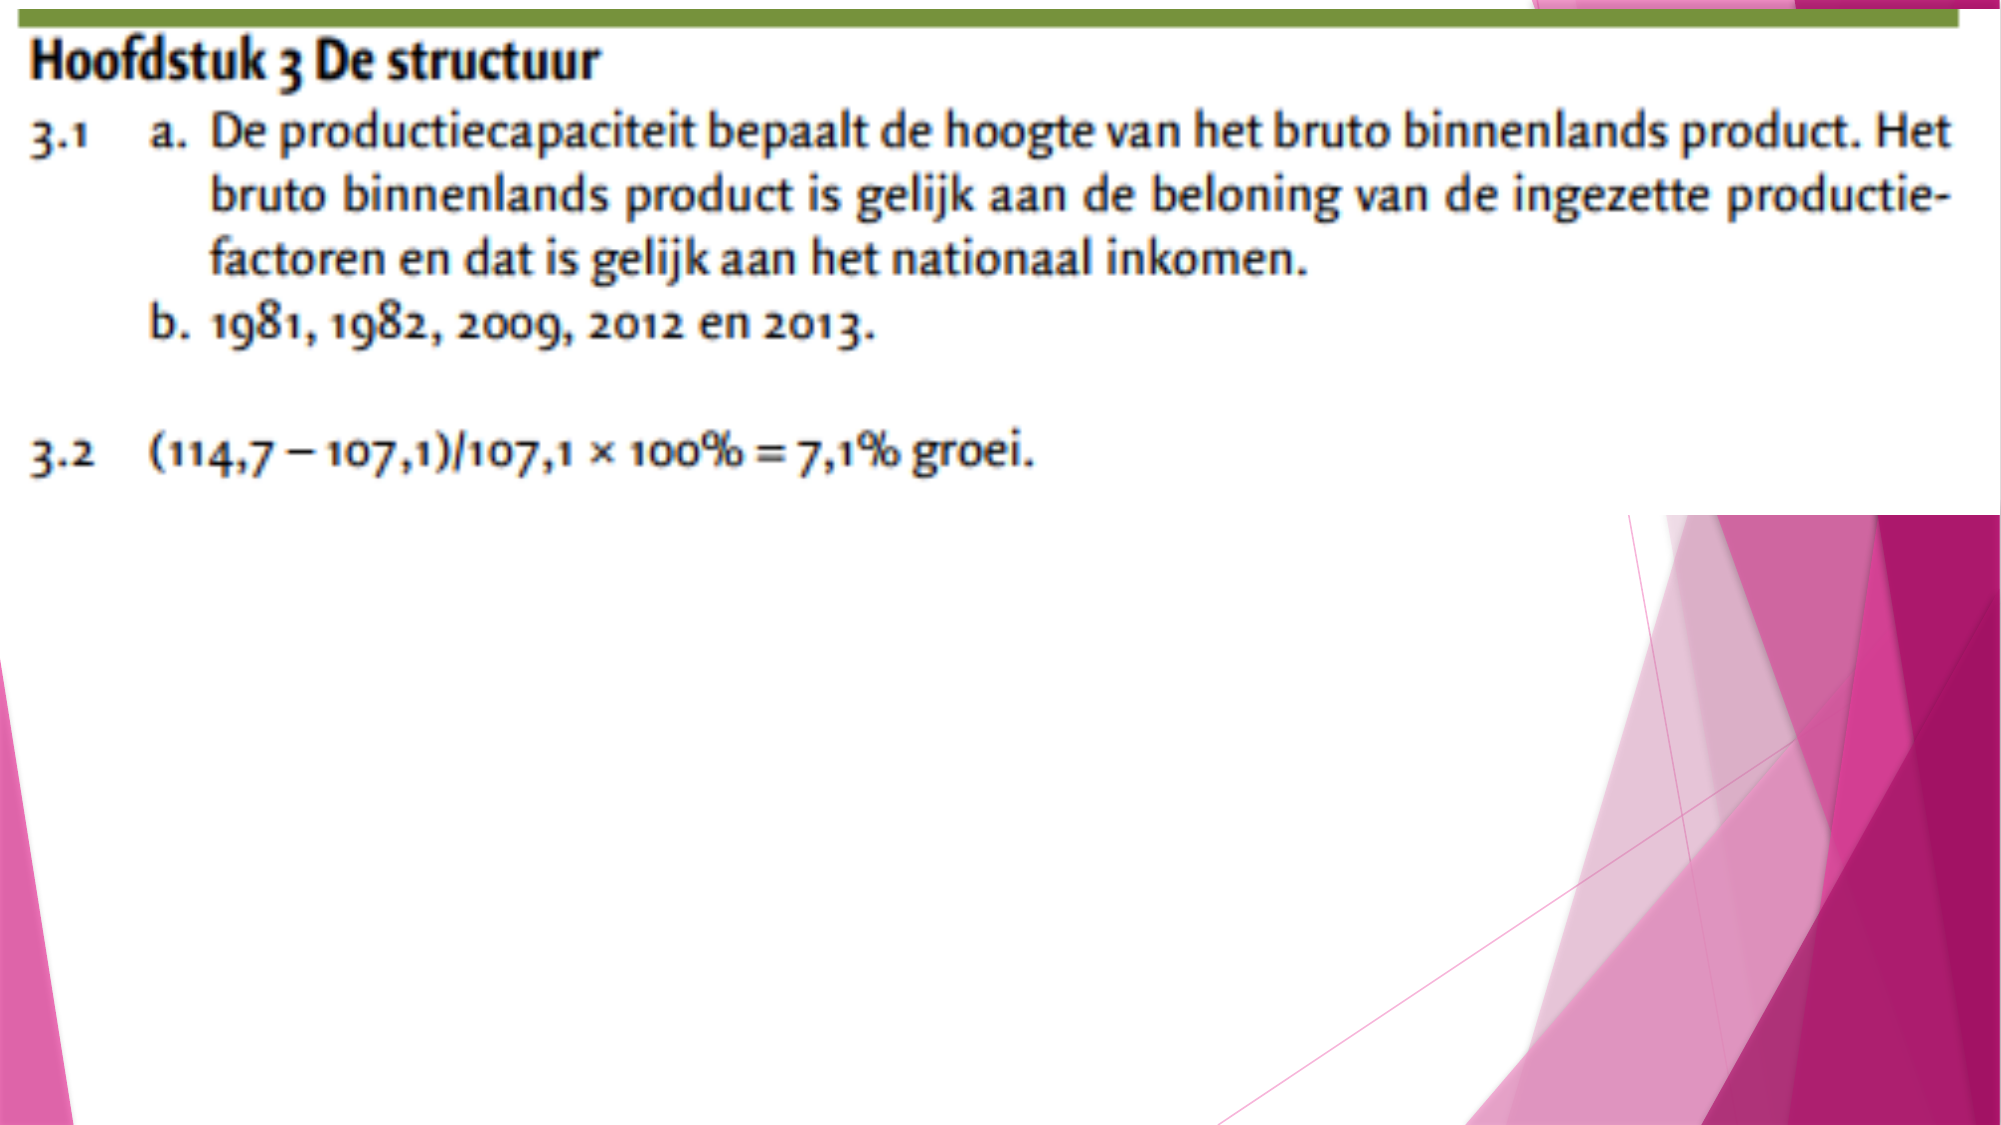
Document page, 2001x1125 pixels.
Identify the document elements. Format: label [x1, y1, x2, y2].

picture [0, 9, 2000, 516]
